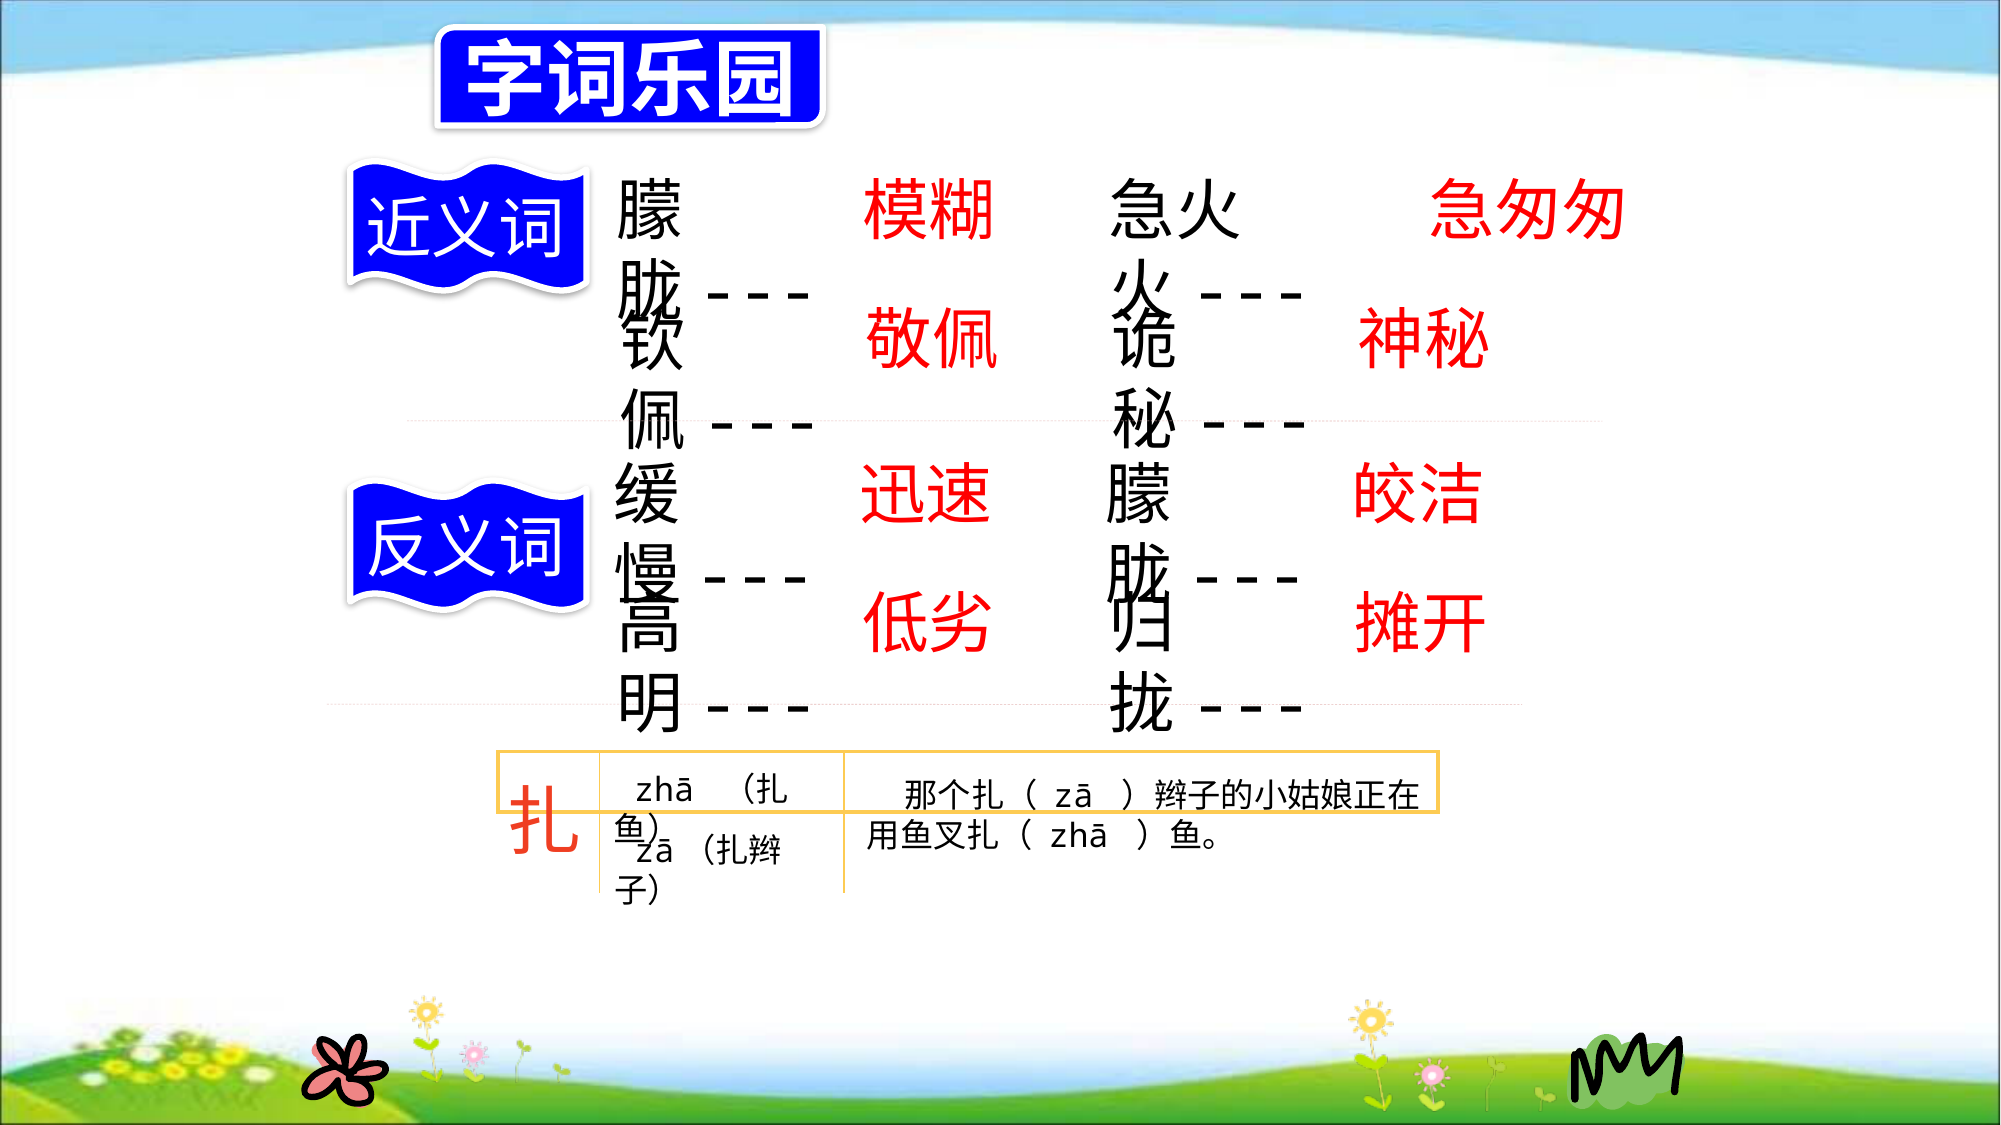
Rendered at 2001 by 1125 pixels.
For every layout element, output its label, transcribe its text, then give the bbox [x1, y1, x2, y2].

text_box 字词乐园 [434, 24, 826, 129]
text_box 反义词 [347, 477, 590, 613]
text_box 近义词 [347, 158, 590, 294]
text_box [601, 160, 1647, 387]
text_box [491, 751, 1439, 894]
picture [0, 0, 2001, 1125]
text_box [598, 443, 1528, 670]
